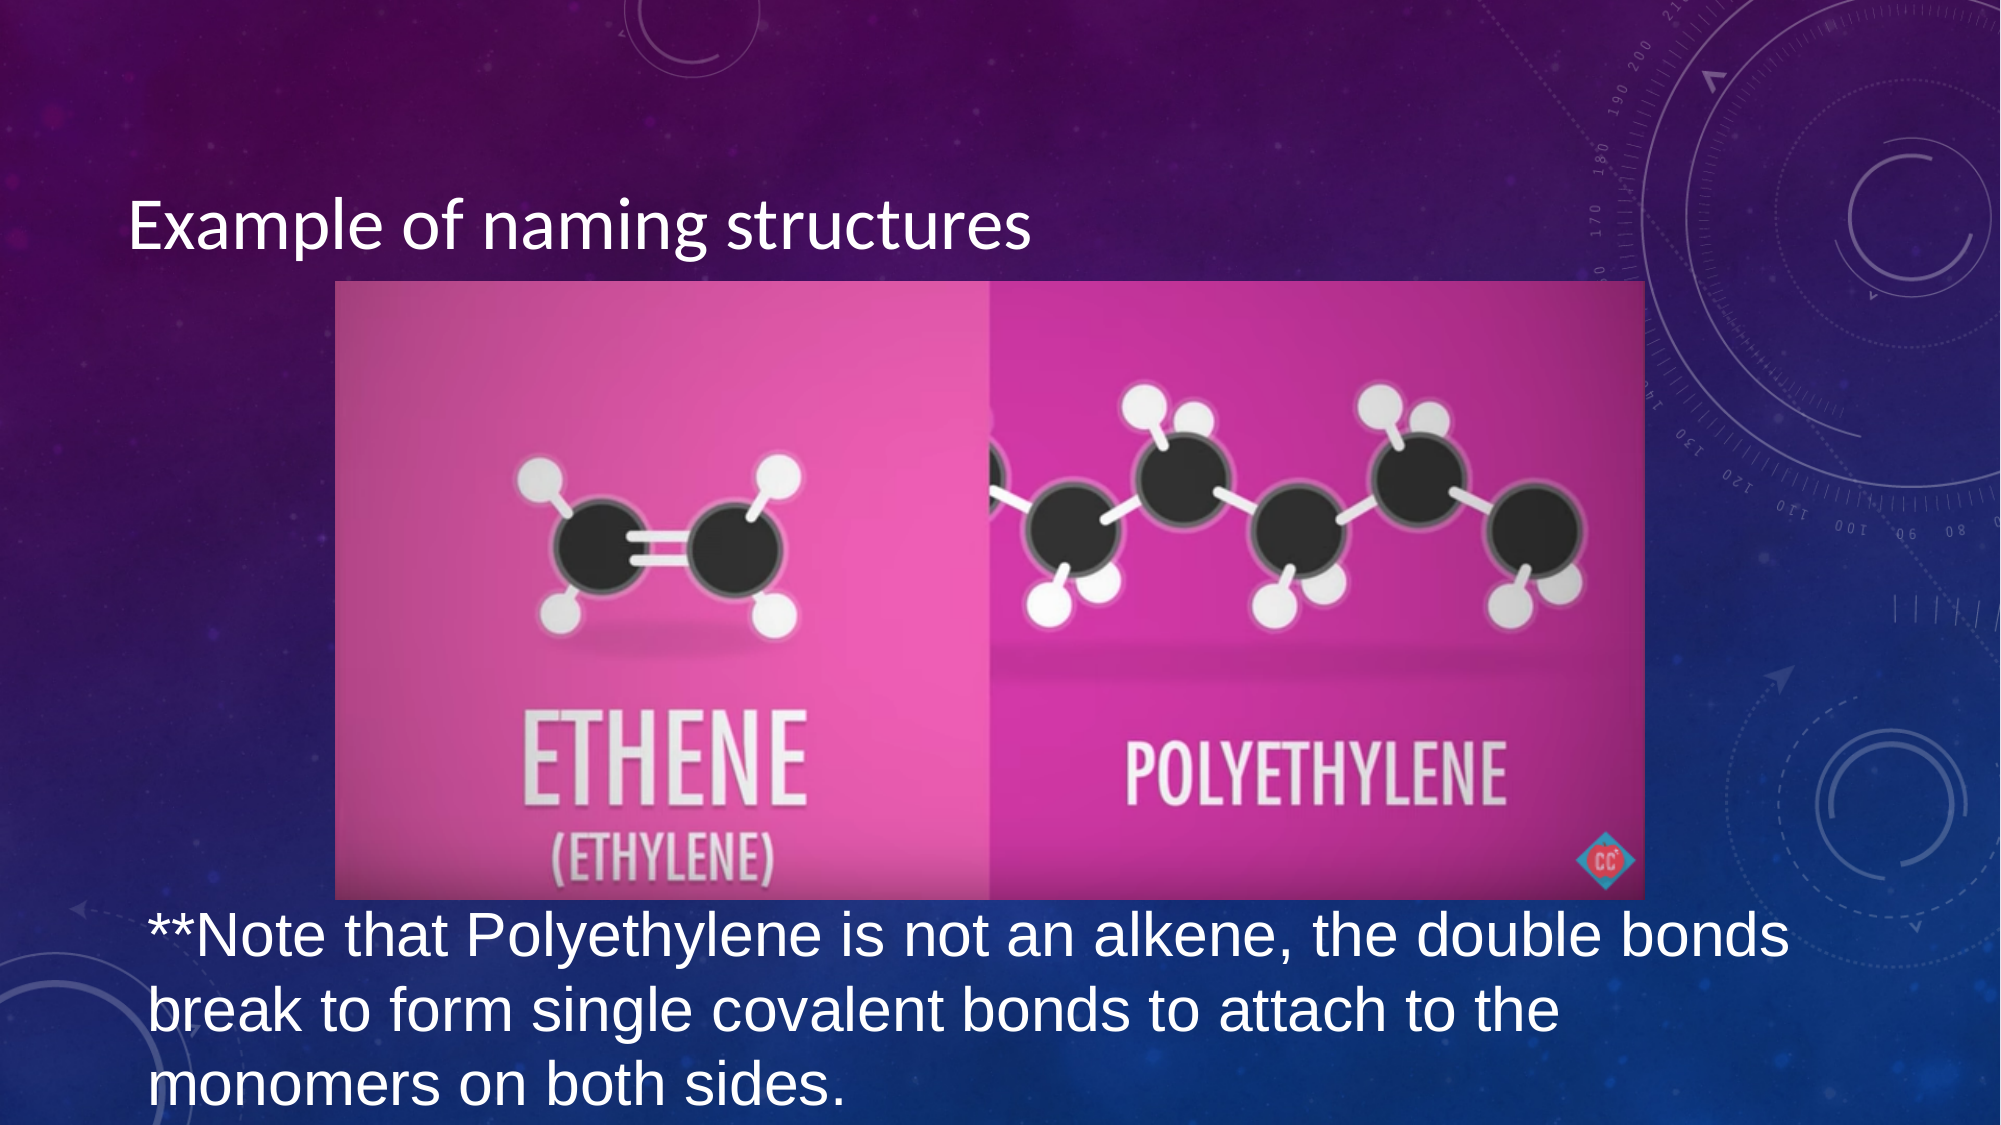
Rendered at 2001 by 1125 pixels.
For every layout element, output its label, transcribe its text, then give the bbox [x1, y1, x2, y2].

text_box **Note that Polyethylene is not an alkene, the double bonds break to form single covalent bonds to attach to the monomers on both sides. [132, 878, 1848, 1067]
title Example of naming structures [112, 99, 1775, 339]
picture [0, 0, 2001, 1125]
